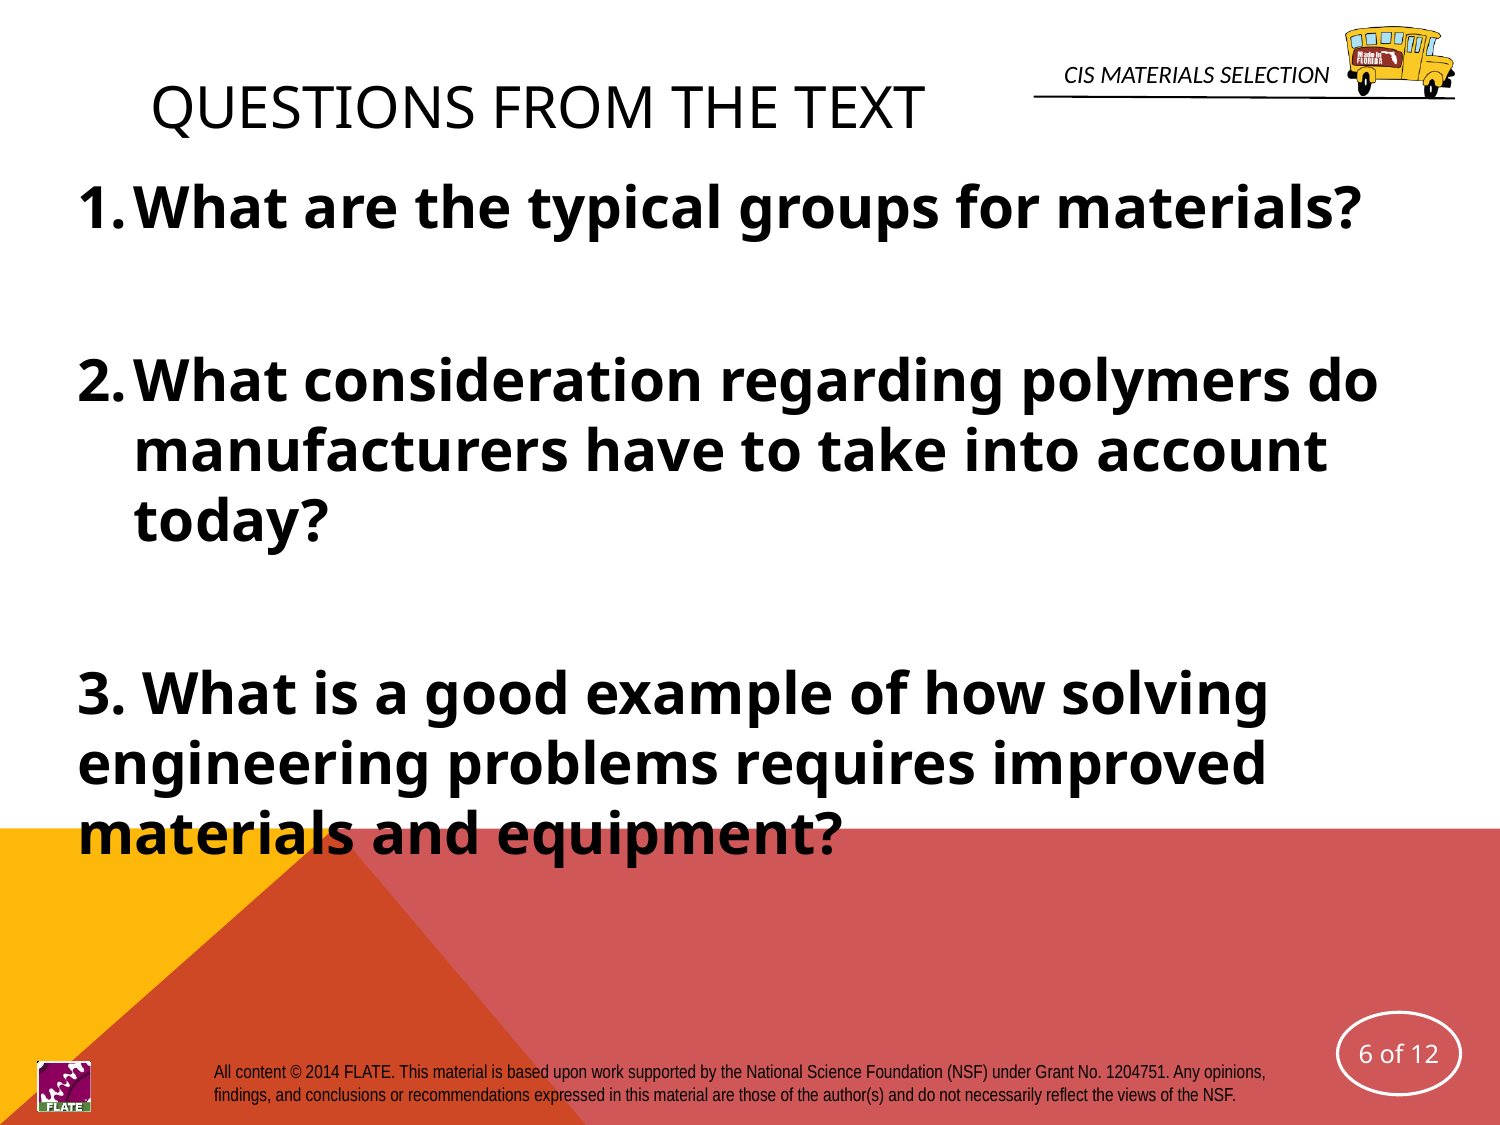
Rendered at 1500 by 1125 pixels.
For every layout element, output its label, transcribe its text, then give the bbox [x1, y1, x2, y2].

picture [1345, 26, 1455, 97]
slide_number 6 of 12 [1335, 1010, 1463, 1097]
picture [37, 1061, 91, 1112]
title Questions From the text [135, 60, 1369, 150]
list What are the typical groups for materials? What consideration regarding polymers do manufacturers have to take into account today? 3. What is a good example of how solving engineering problems requires improved materials and equipment? [62, 162, 1450, 825]
